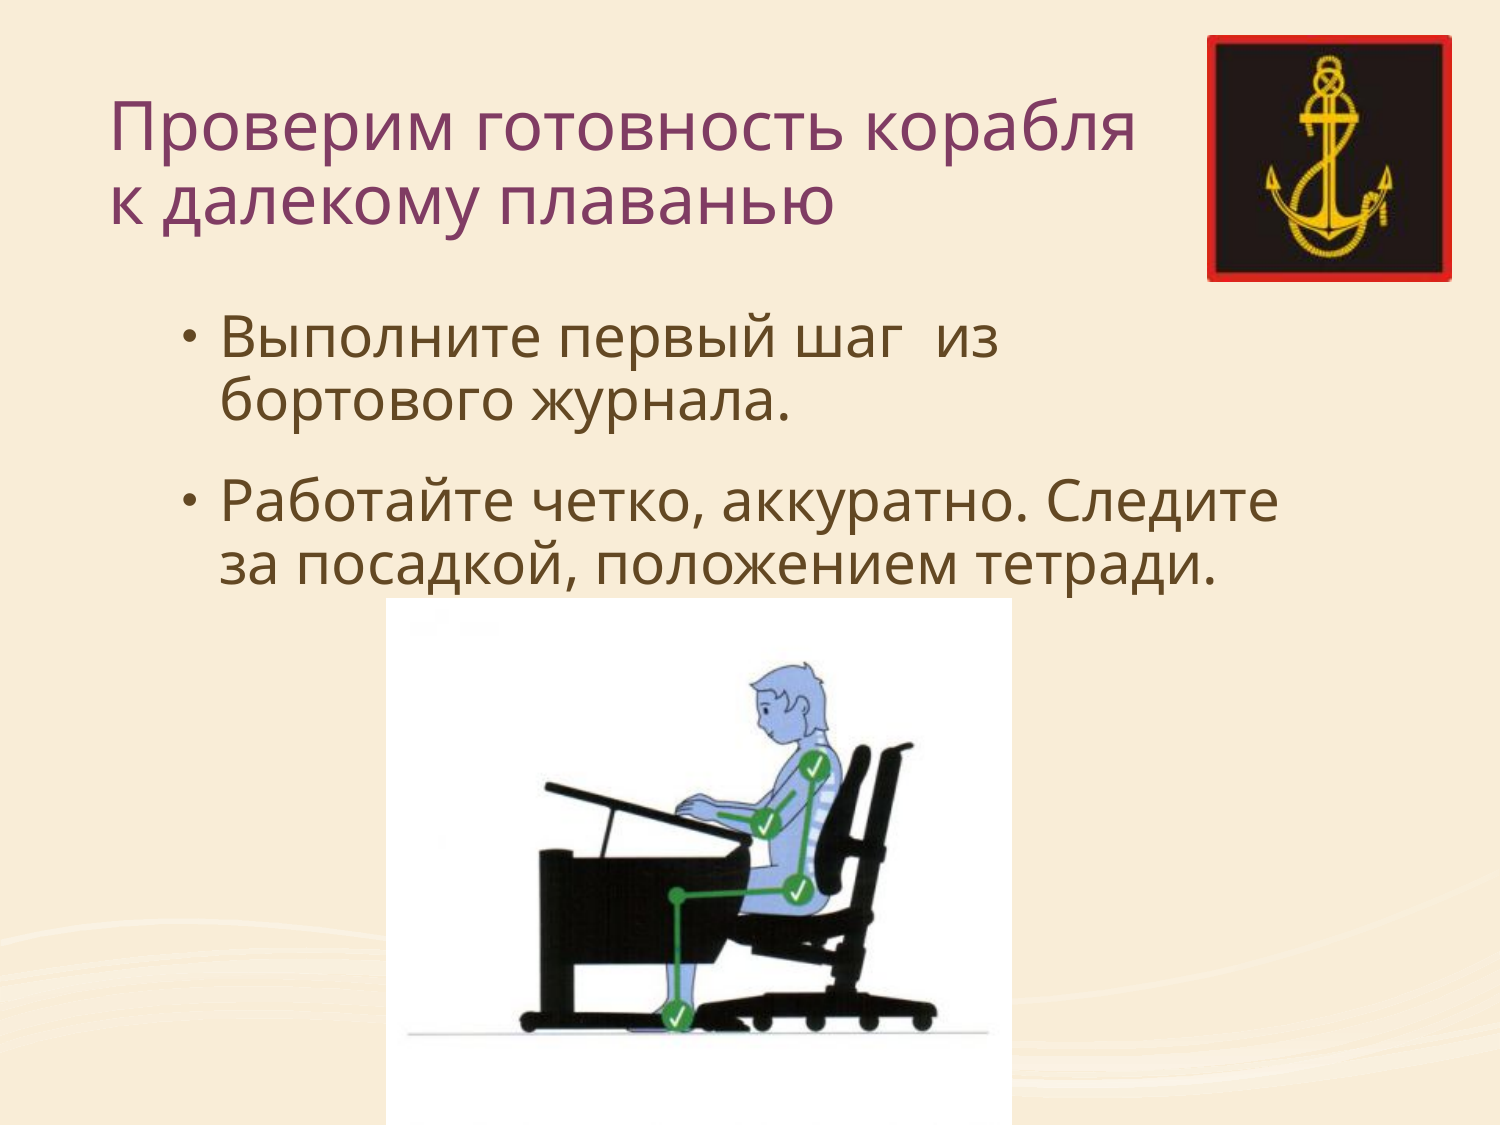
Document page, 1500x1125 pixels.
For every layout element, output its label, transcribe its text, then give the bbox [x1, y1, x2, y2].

picture [386, 598, 1012, 1125]
title Проверим готовность корабля к далекому плаванью [93, 46, 1189, 247]
list Выполните первый шаг из бортового журнала. Работайте четко, аккуратно. Следите за посадкой, положением тетради. [159, 299, 1341, 950]
picture [1206, 35, 1452, 282]
